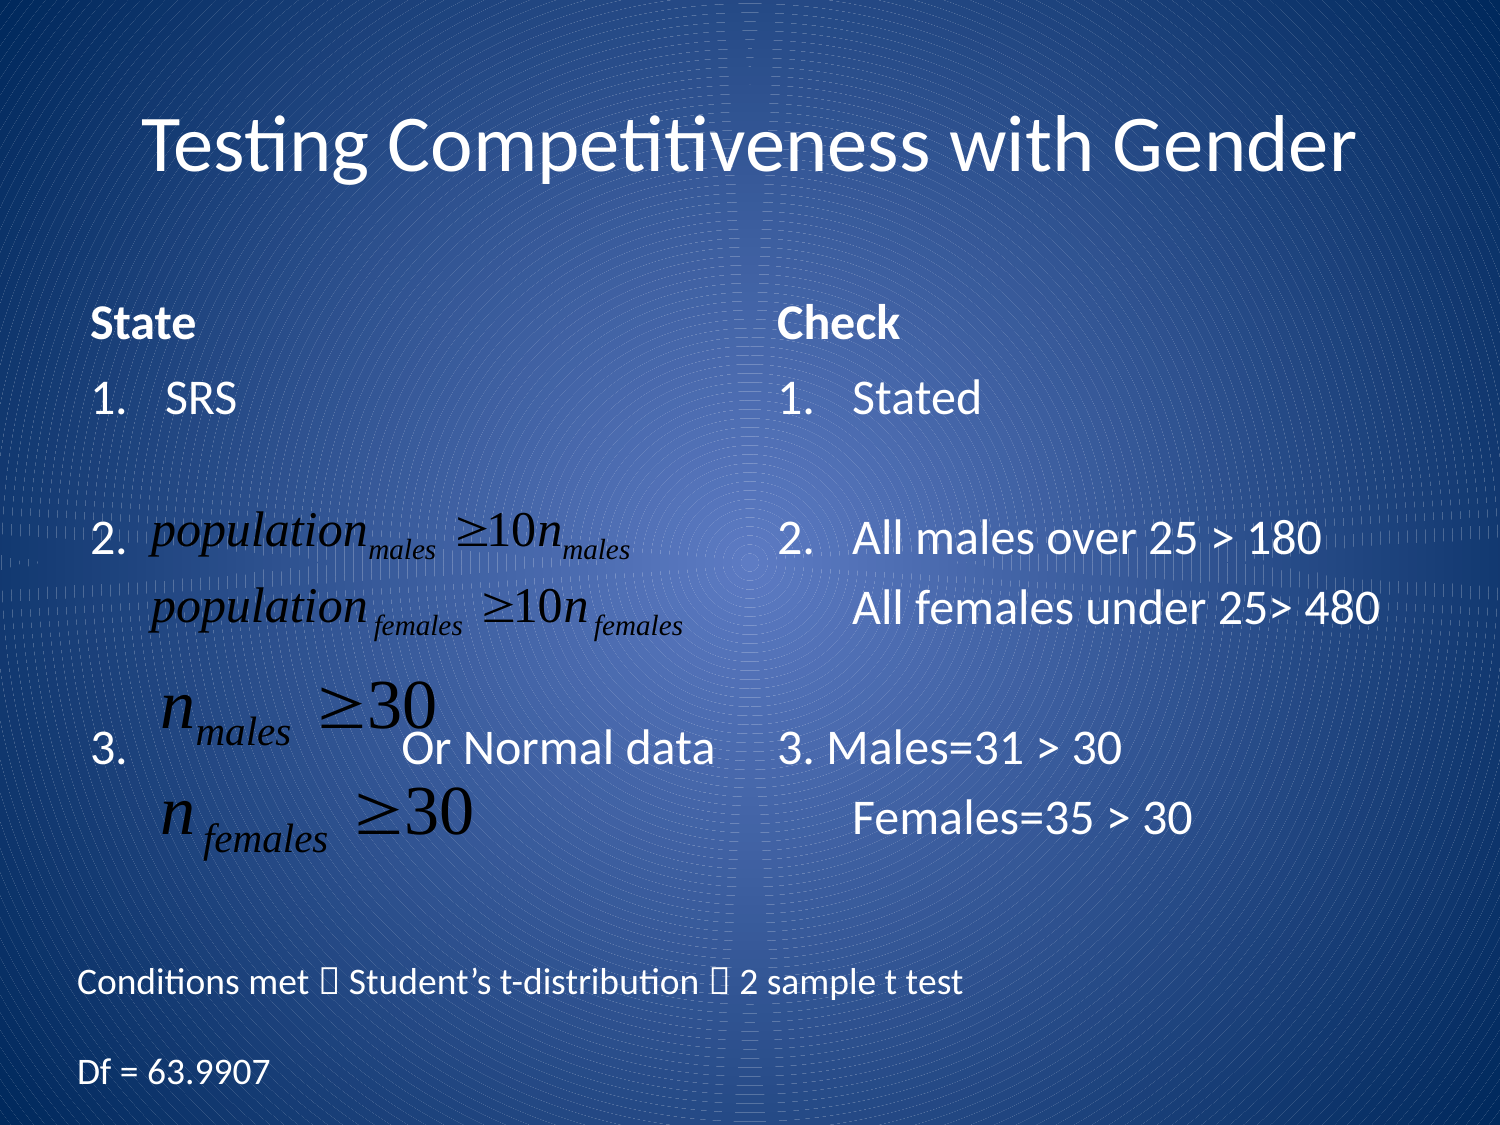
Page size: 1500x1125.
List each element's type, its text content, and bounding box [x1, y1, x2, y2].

list SRS 2. Or Normal data [74, 356, 738, 949]
list Check [761, 251, 1426, 356]
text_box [149, 662, 485, 874]
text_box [137, 499, 692, 651]
list State [74, 251, 738, 356]
title Testing Competitiveness with Gender [74, 44, 1426, 233]
text_box Conditions met  Student’s t-distribution  2 sample t test Df = 63.9907 [62, 949, 1025, 1100]
list Stated All males over 25 > 180 All females under 25> 480 3. Males=31 > 30 Females=35 > 30 [761, 356, 1426, 1006]
